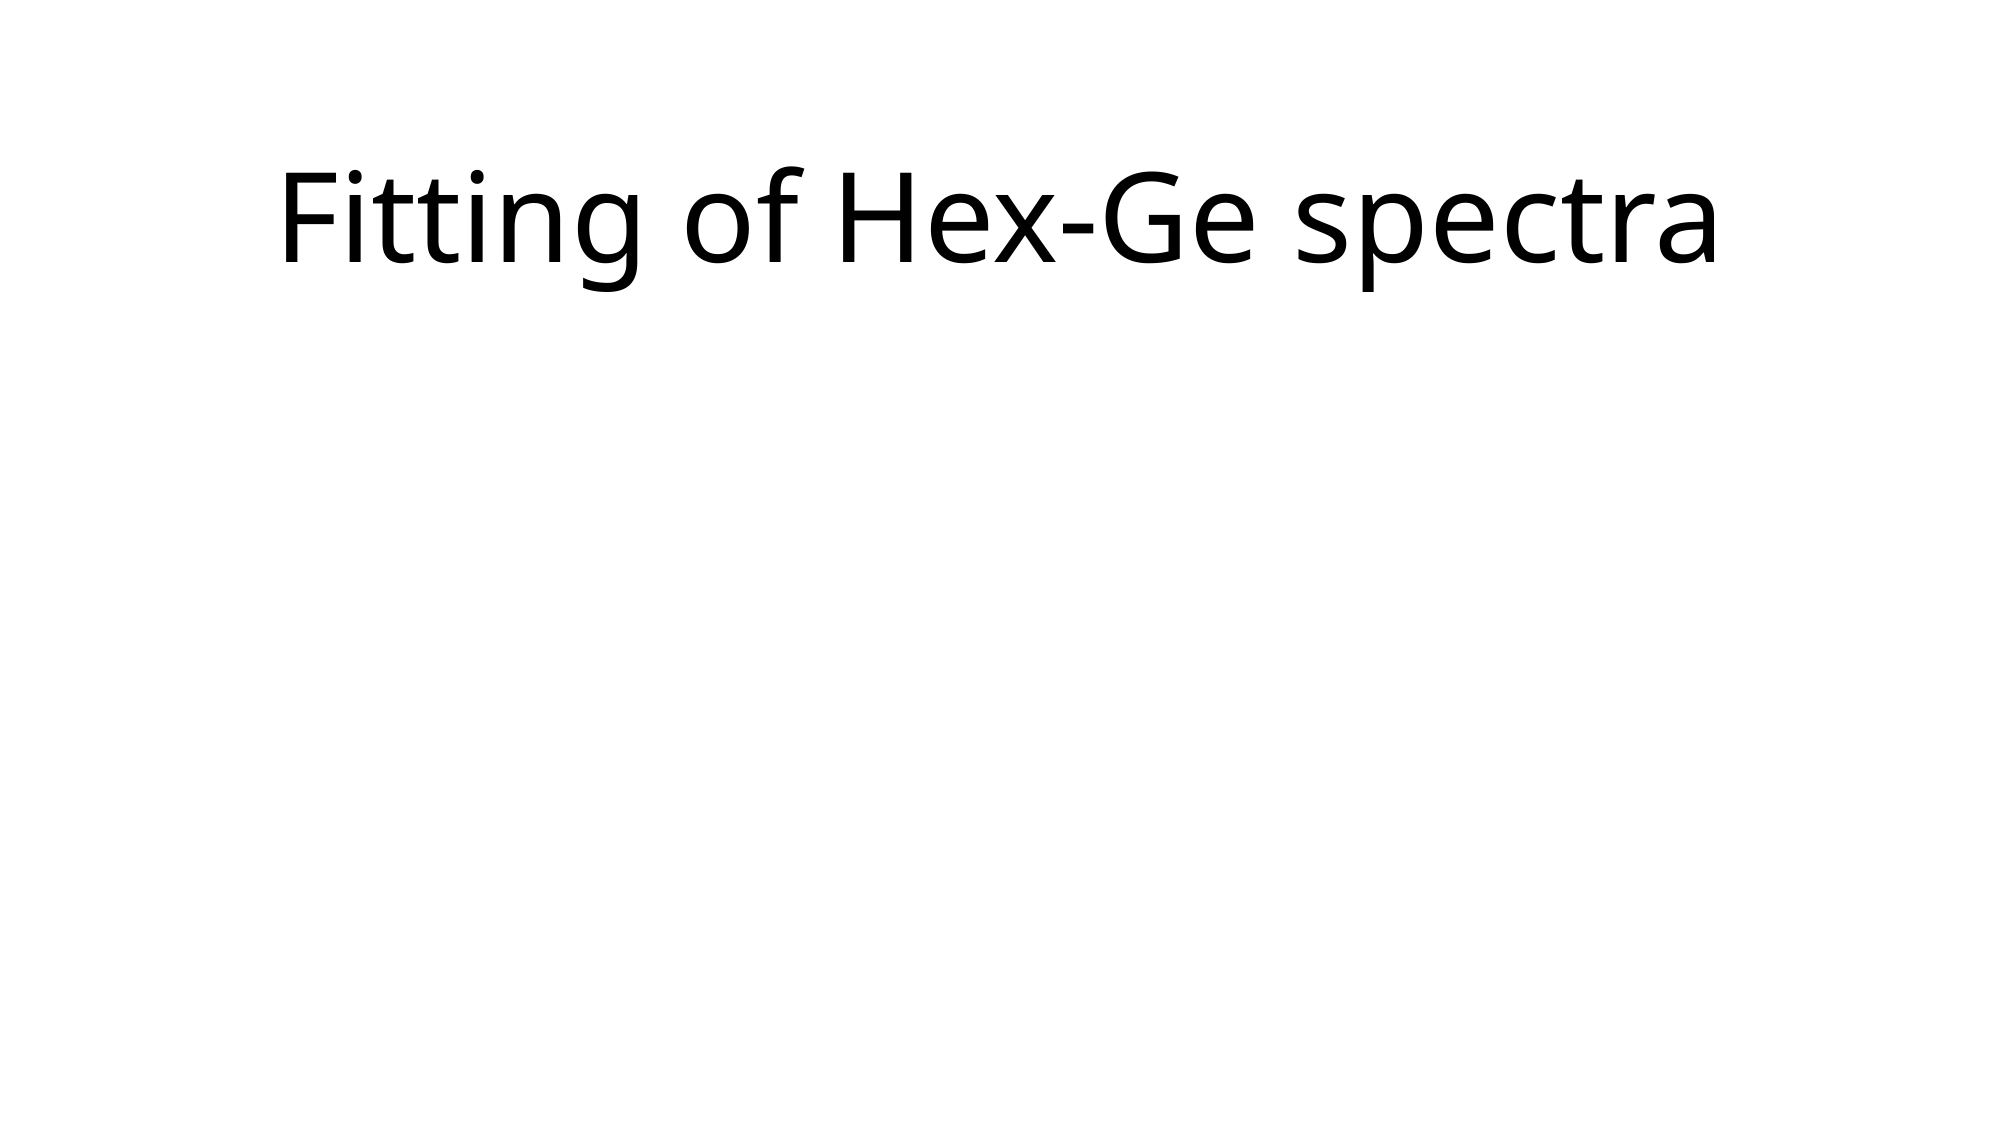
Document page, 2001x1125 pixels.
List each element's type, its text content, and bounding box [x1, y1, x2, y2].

title Fitting of Hex-Ge spectra [249, 53, 1750, 298]
